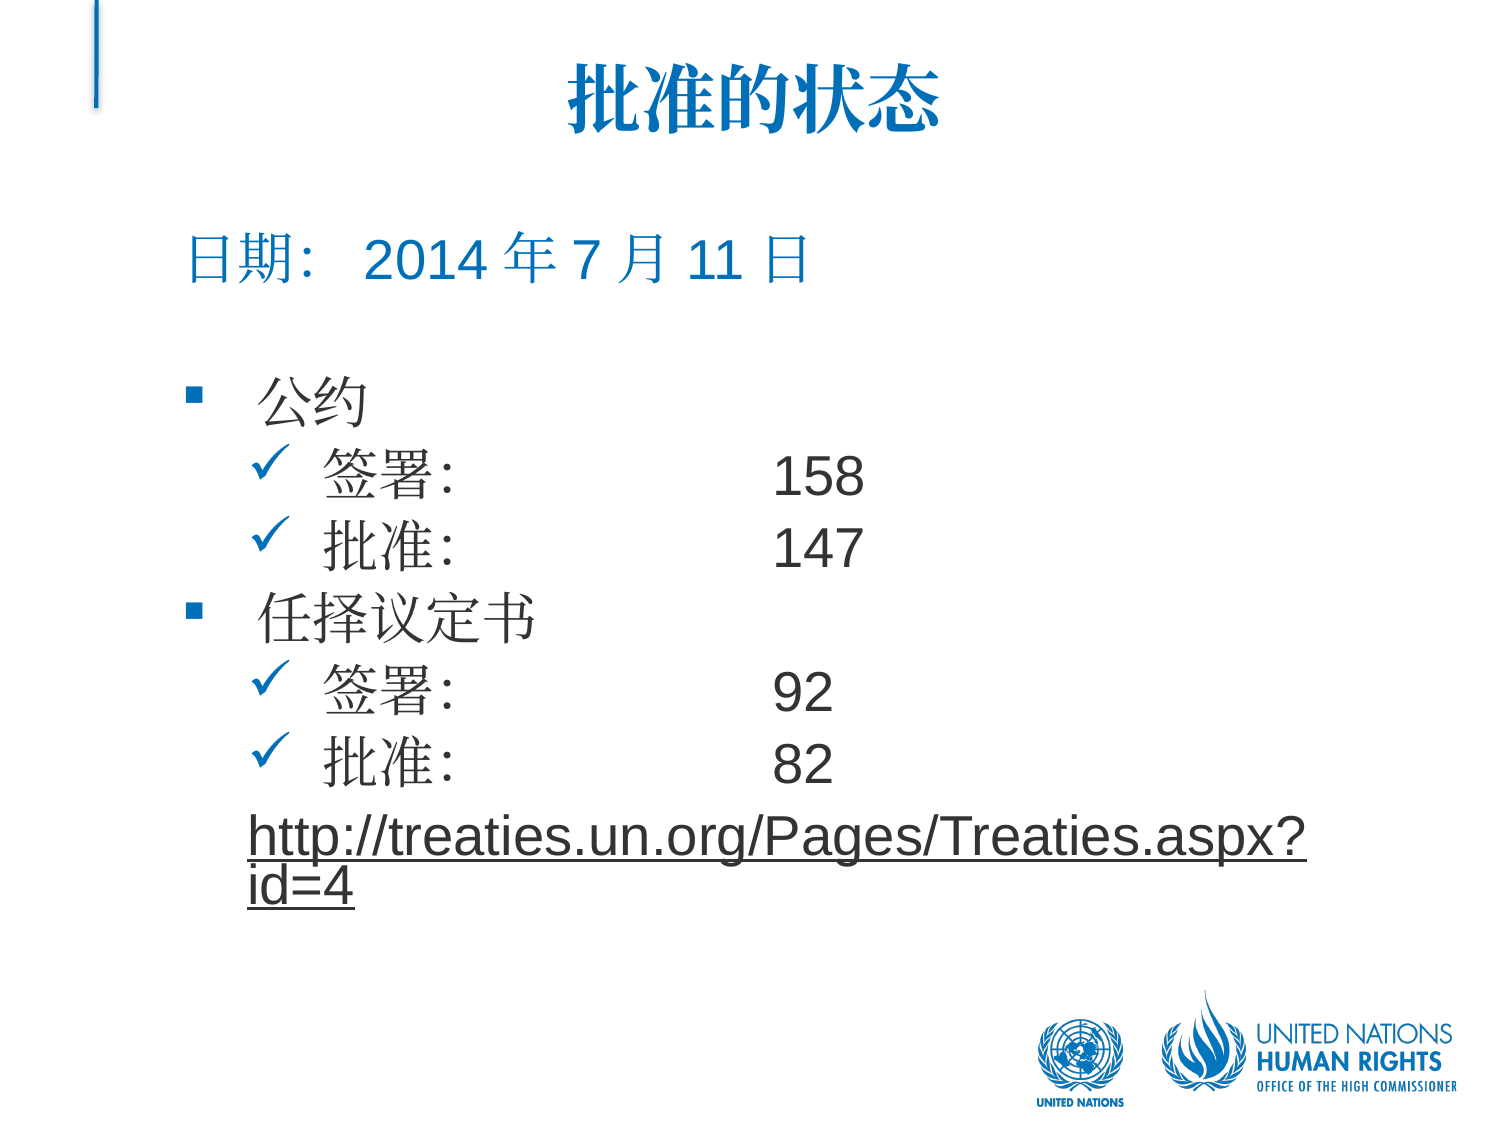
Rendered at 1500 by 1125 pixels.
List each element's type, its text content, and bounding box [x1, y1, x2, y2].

picture [1037, 990, 1457, 1107]
title 批准的状态 [71, 45, 1437, 224]
text_box 日期：2014年7月11日 公约 签署： 158 批准： 147 任择议定书 签署： 92 批准： 82 http://treaties.un.org/Pages/Treaties.aspx?id=4 [166, 223, 1325, 995]
